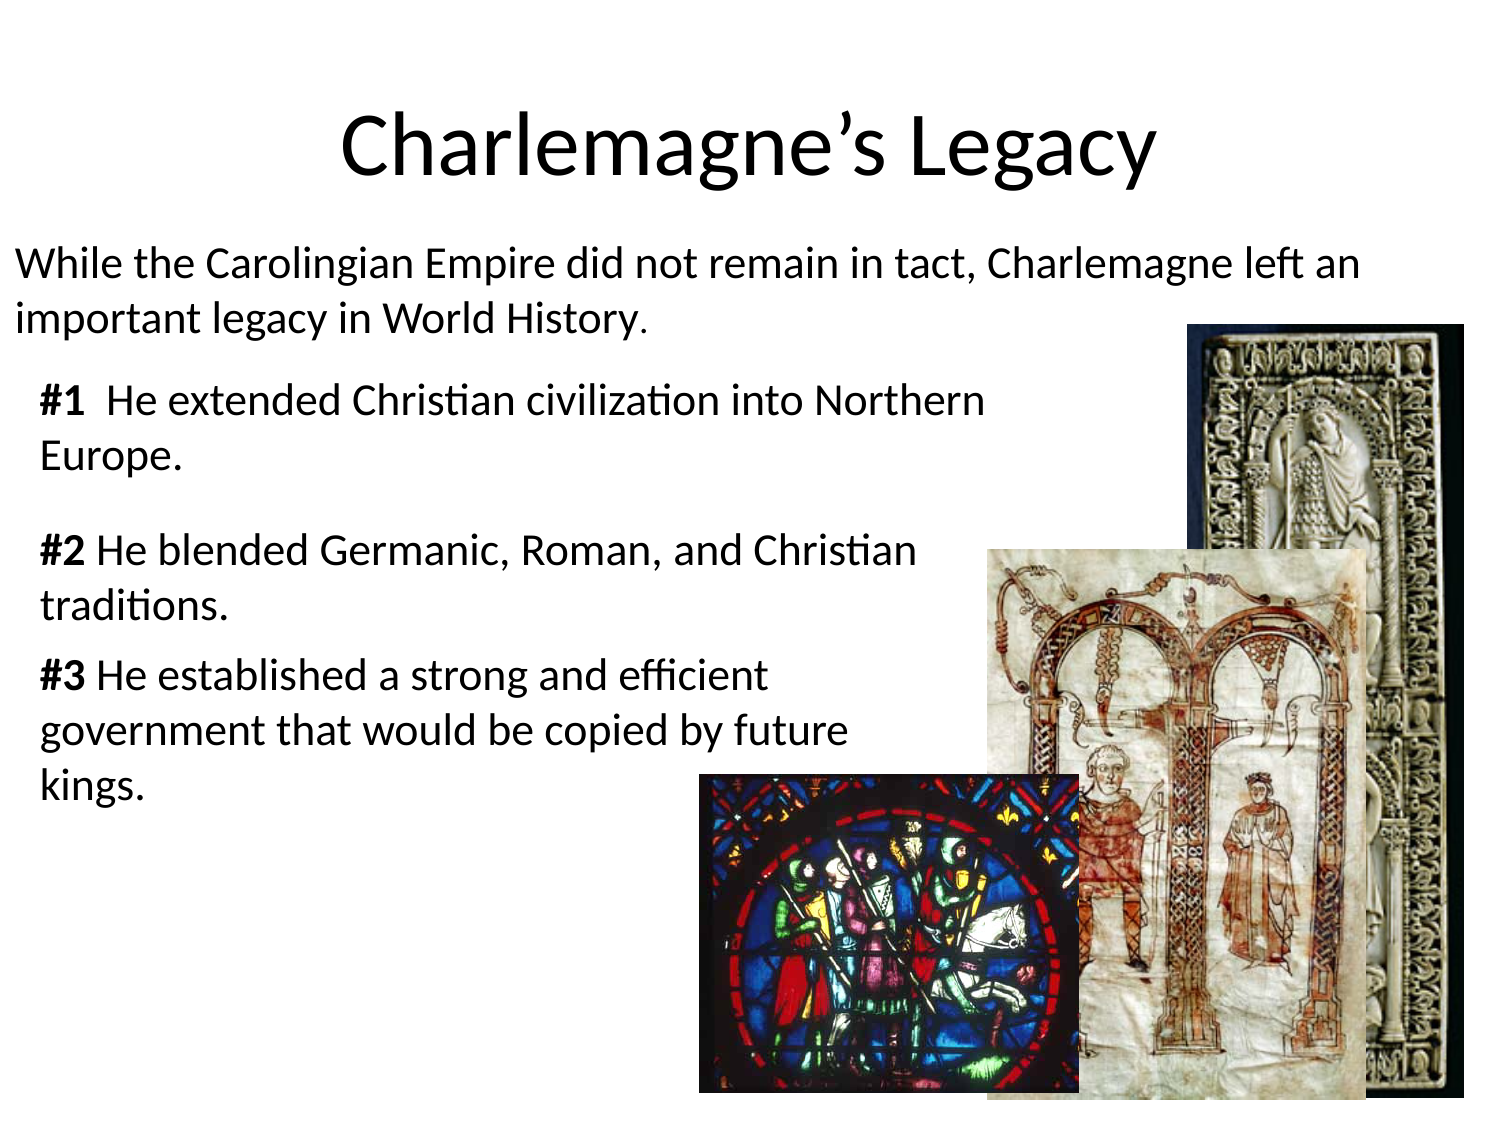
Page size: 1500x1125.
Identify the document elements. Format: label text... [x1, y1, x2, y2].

picture [699, 324, 1465, 1101]
text_box #1 He extended Christian civilization into Northern Europe. [24, 362, 1063, 488]
text_box #3 He established a strong and efficient government that would be copied by future kings. [24, 637, 900, 818]
title Charlemagne’s Legacy [75, 45, 1425, 224]
text_box While the Carolingian Empire did not remain in tact, Charlemagne left an important legacy in World History. [0, 224, 1500, 350]
text_box #2 He blended Germanic, Roman, and Christian traditions. [24, 512, 950, 638]
